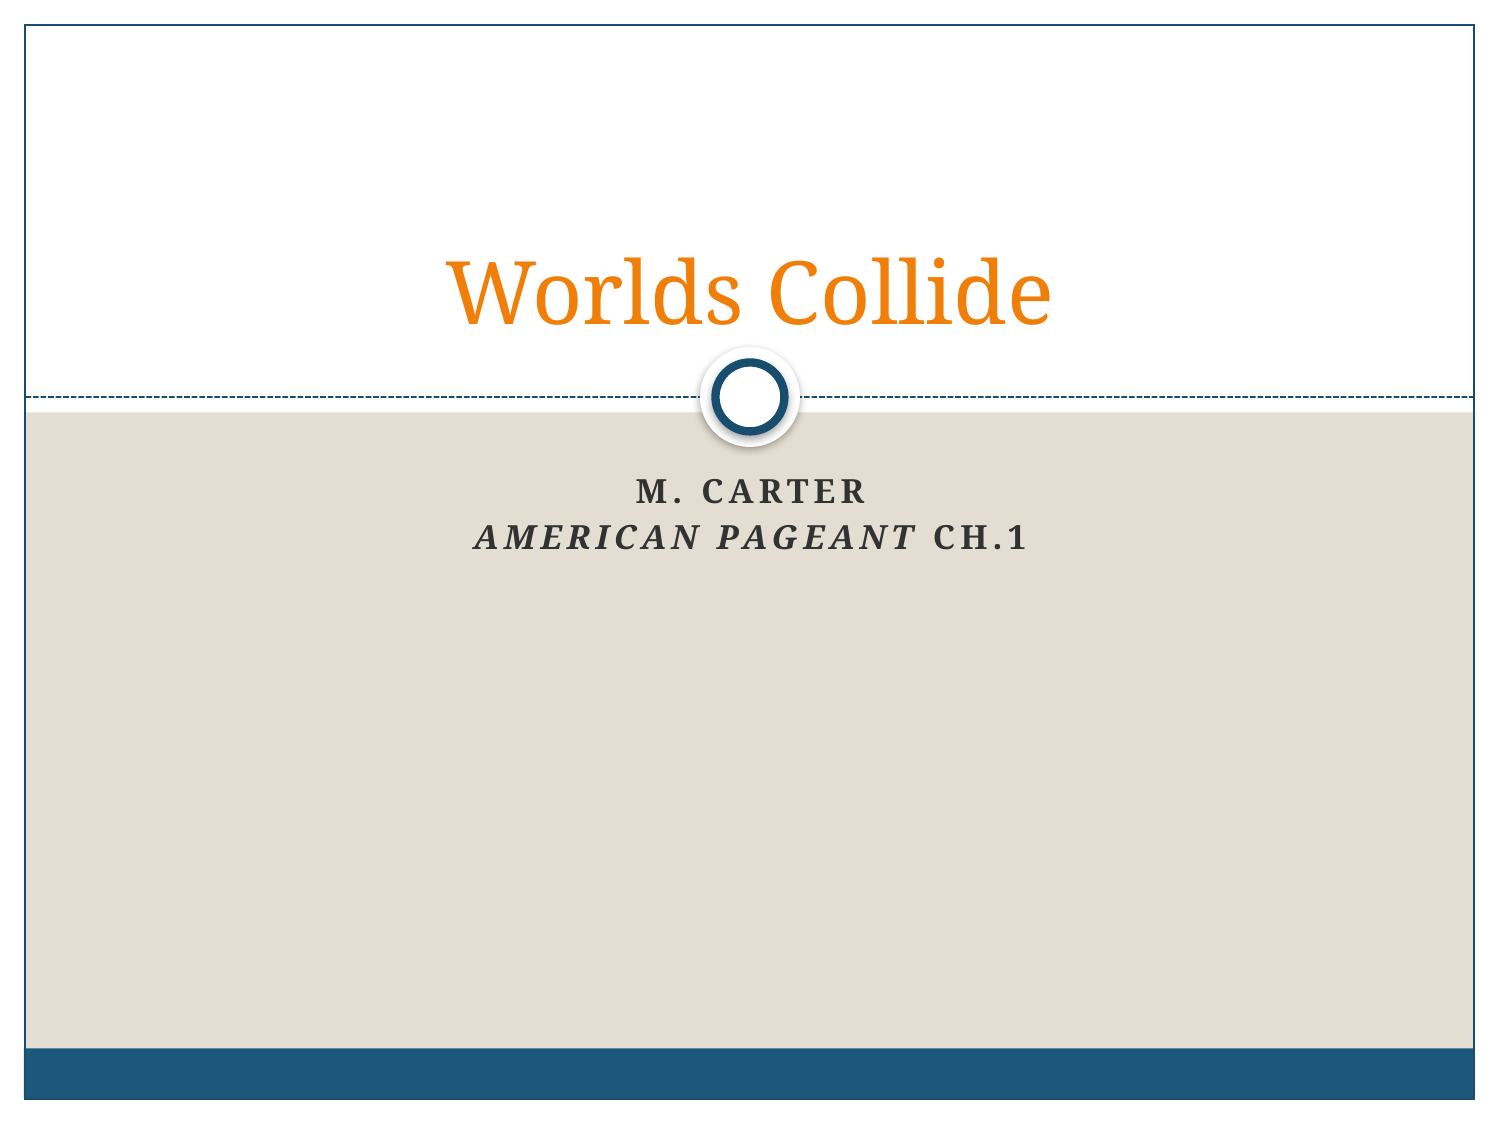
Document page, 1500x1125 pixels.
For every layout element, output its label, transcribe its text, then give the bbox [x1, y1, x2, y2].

title Worlds Collide [112, 62, 1388, 350]
subtitle M. Carter American Pageant ch.1 [225, 462, 1275, 750]
